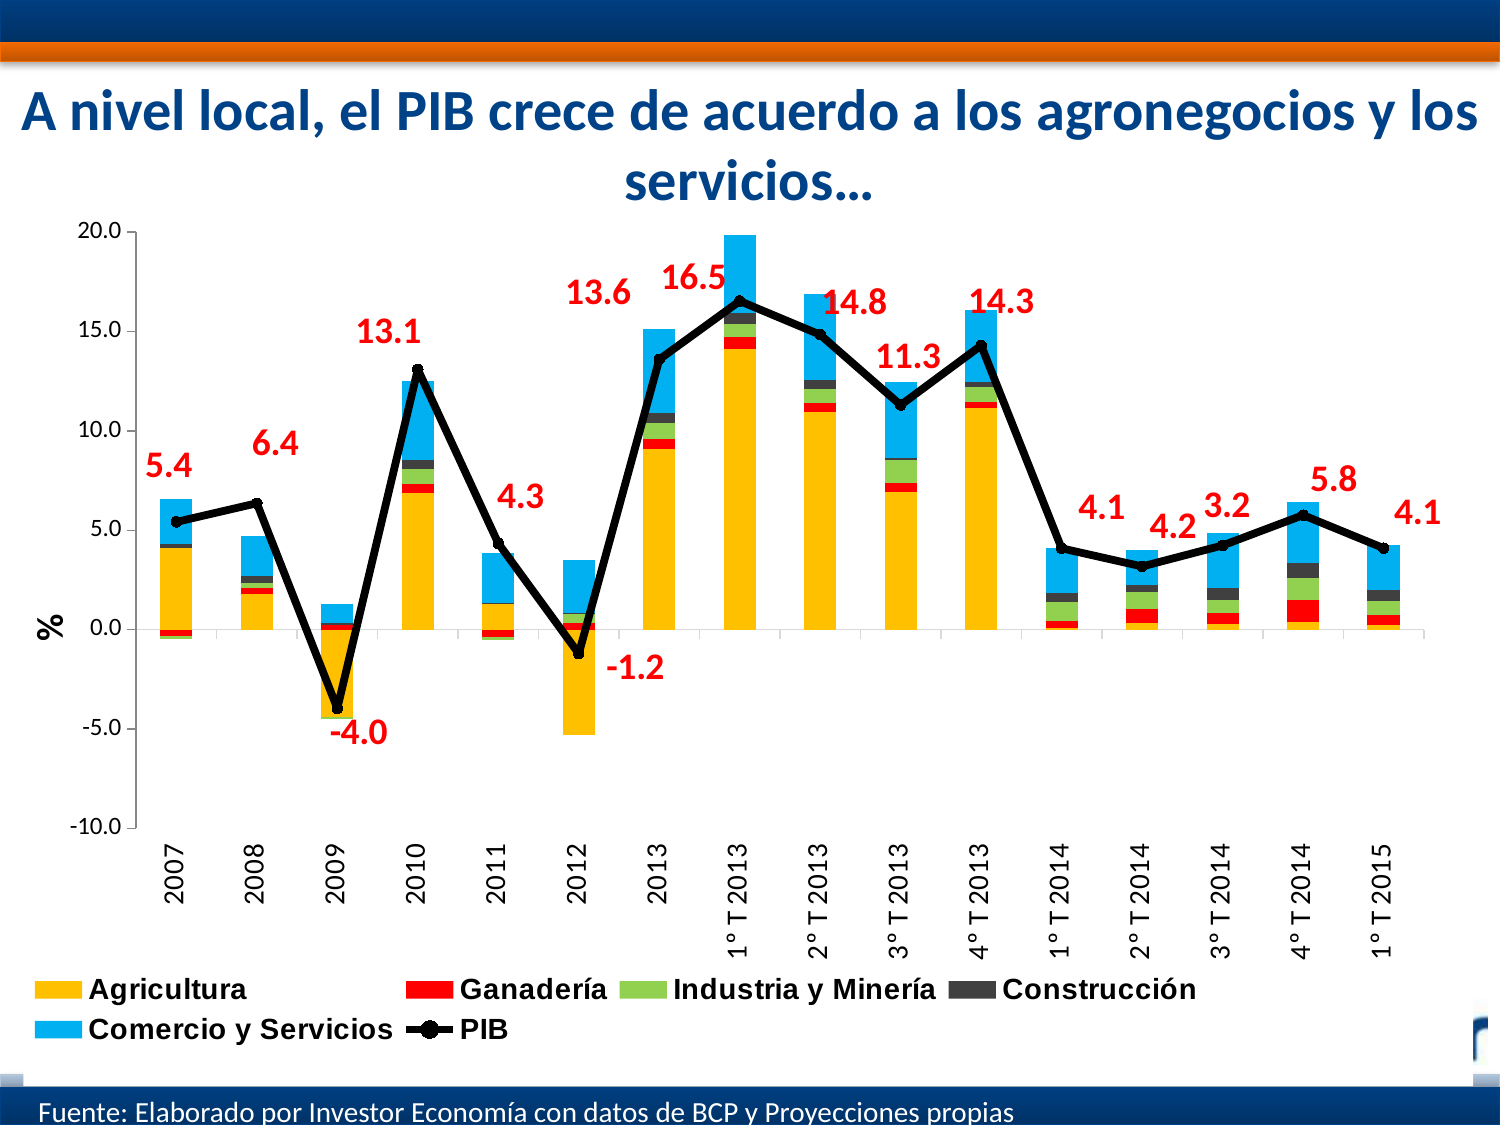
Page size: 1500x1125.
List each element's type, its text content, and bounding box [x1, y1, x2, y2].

chart [23, 216, 1474, 1087]
picture [1474, 999, 1488, 1065]
title A nivel local, el PIB crece de acuerdo a los agronegocios y los servicios… [0, 82, 1500, 203]
text_box Fuente: Elaborado por Investor Economía con datos de BCP y Proyecciones propias [23, 1096, 1266, 1125]
